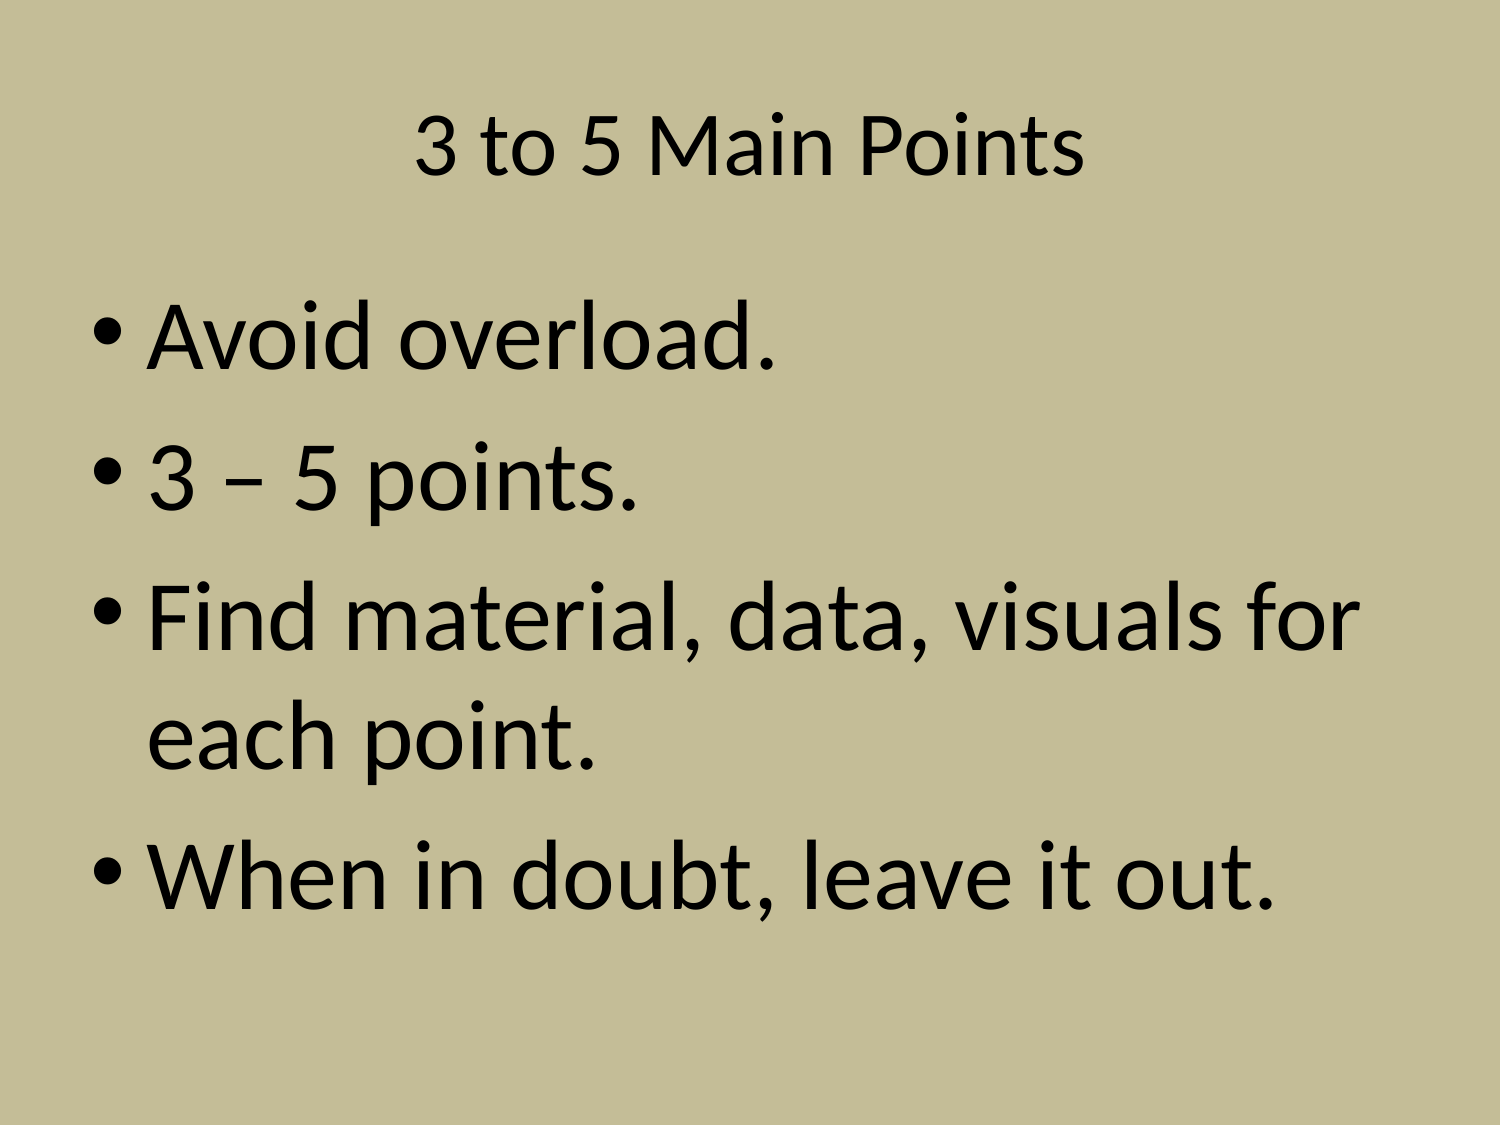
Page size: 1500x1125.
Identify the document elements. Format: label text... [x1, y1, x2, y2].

title 3 to 5 Main Points [75, 45, 1425, 233]
list Avoid overload. 3 – 5 points. Find material, data, visuals for each point. When in doubt, leave it out. [75, 262, 1425, 1005]
